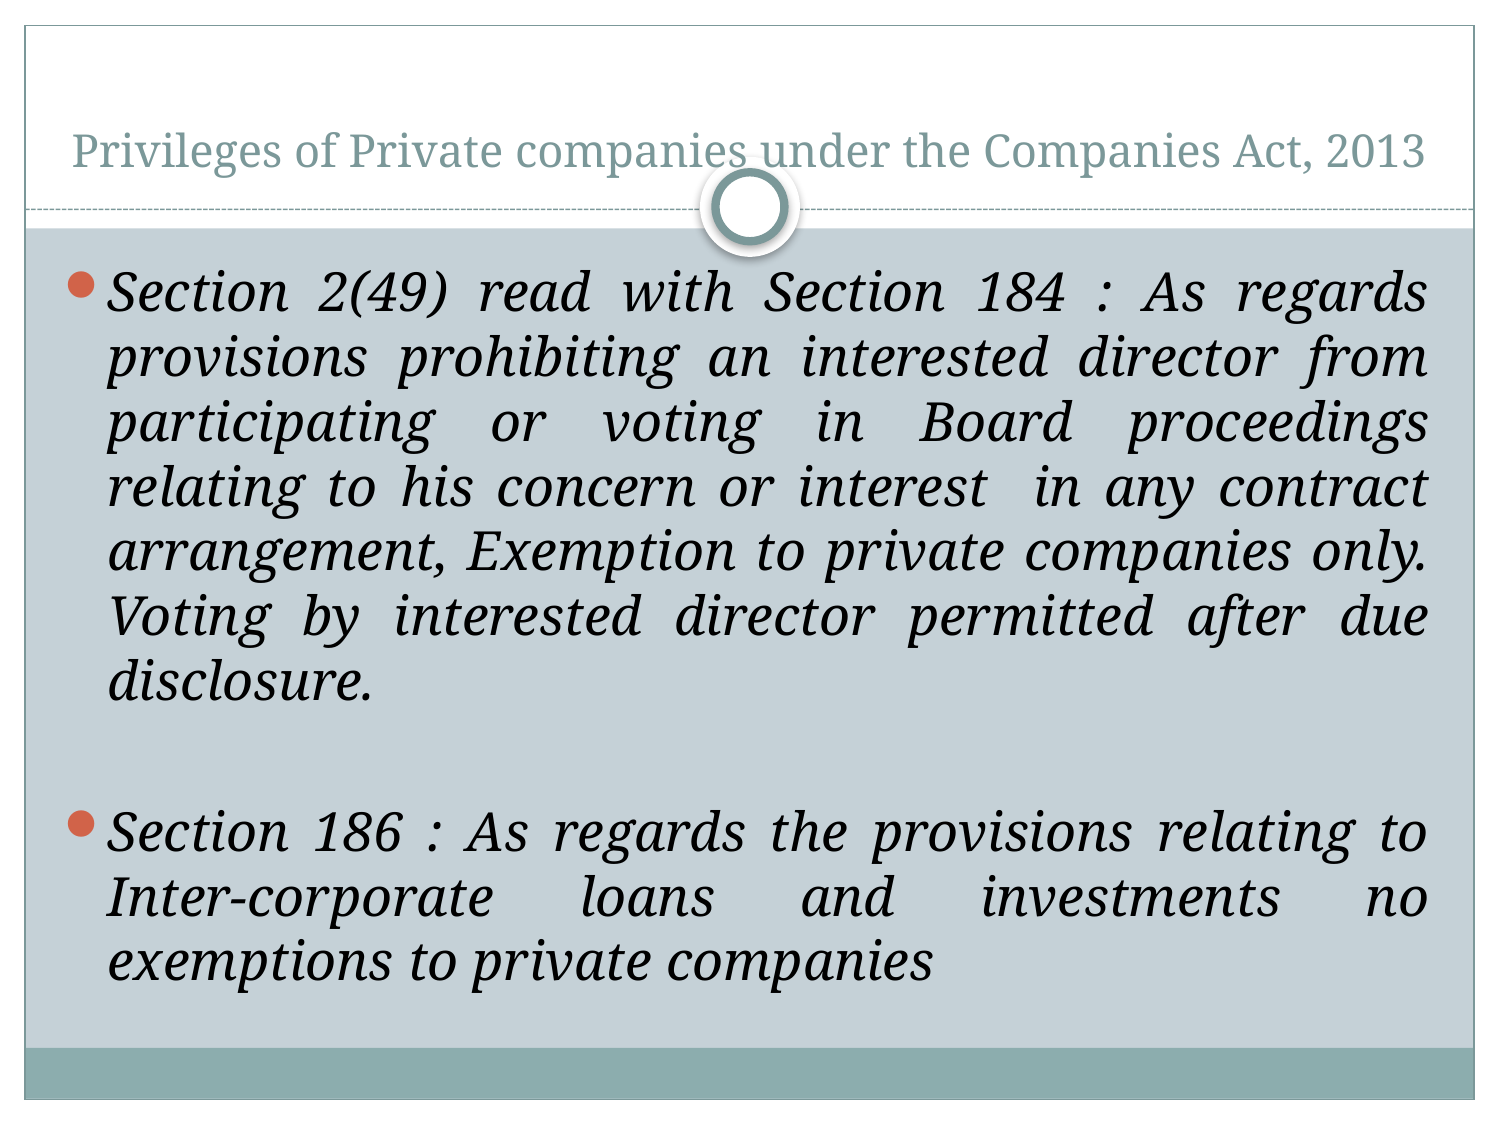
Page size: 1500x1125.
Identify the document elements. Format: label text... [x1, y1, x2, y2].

list Section 2(49) read with Section 184 : As regards provisions prohibiting an interested director from participating or voting in Board proceedings relating to his concern or interest in any contract arrangement, Exemption to private companies only. Voting by interested director permitted after due disclosure. Section 186 : As regards the provisions relating to Inter-corporate loans and investments no exemptions to private companies [49, 250, 1445, 1001]
title Privileges of Private companies under the Companies Act, 2013 [49, 60, 1450, 185]
